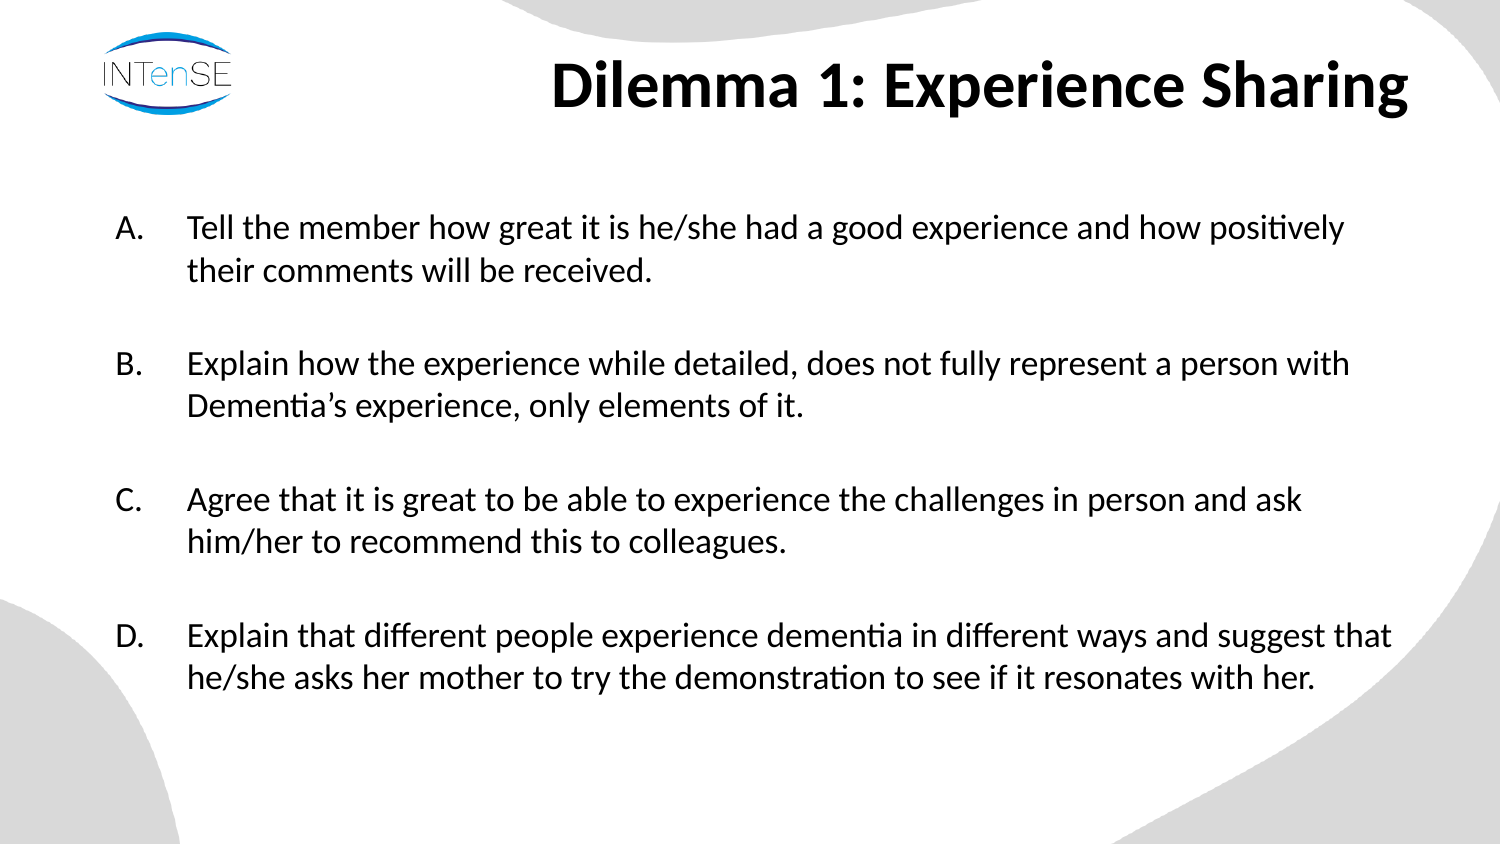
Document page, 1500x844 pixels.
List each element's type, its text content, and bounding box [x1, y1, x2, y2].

title Dilemma 1: Experience Sharing [277, 33, 1425, 175]
list Tell the member how great it is he/she had a good experience and how positively their comments will be received. Explain how the experience while detailed, does not fully represent a person with Dementia’s experience, only elements of it. Agree that it is great to be able to experience the challenges in person and ask him/her to recommend this to colleagues. Explain that different people experience dementia in different ways and suggest that he/she asks her mother to try the demonstration to see if it resonates with her. [100, 196, 1425, 754]
picture [0, 0, 1500, 844]
